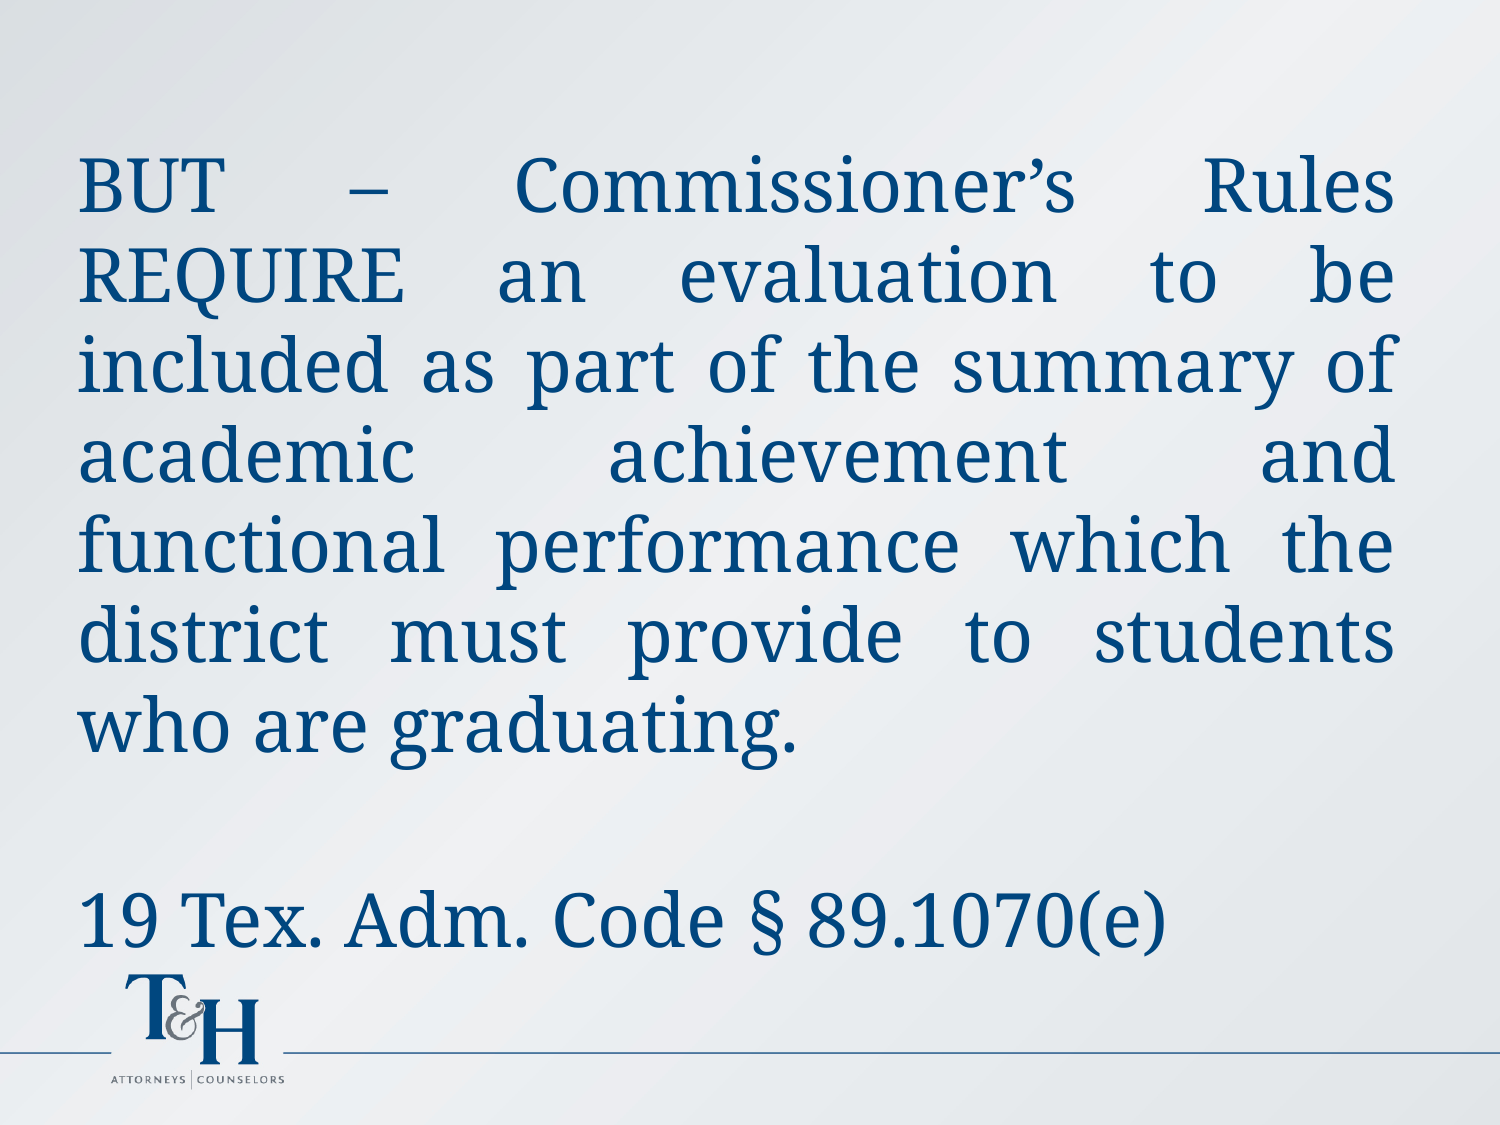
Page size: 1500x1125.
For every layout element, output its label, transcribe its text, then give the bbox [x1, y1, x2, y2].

picture [0, 0, 1500, 1125]
list BUT – Commissioner’s Rules REQUIRE an evaluation to be included as part of the summary of academic achievement and functional performance which the district must provide to students who are graduating. 19 Tex. Adm. Code § 89.1070(e) [62, 49, 1413, 826]
